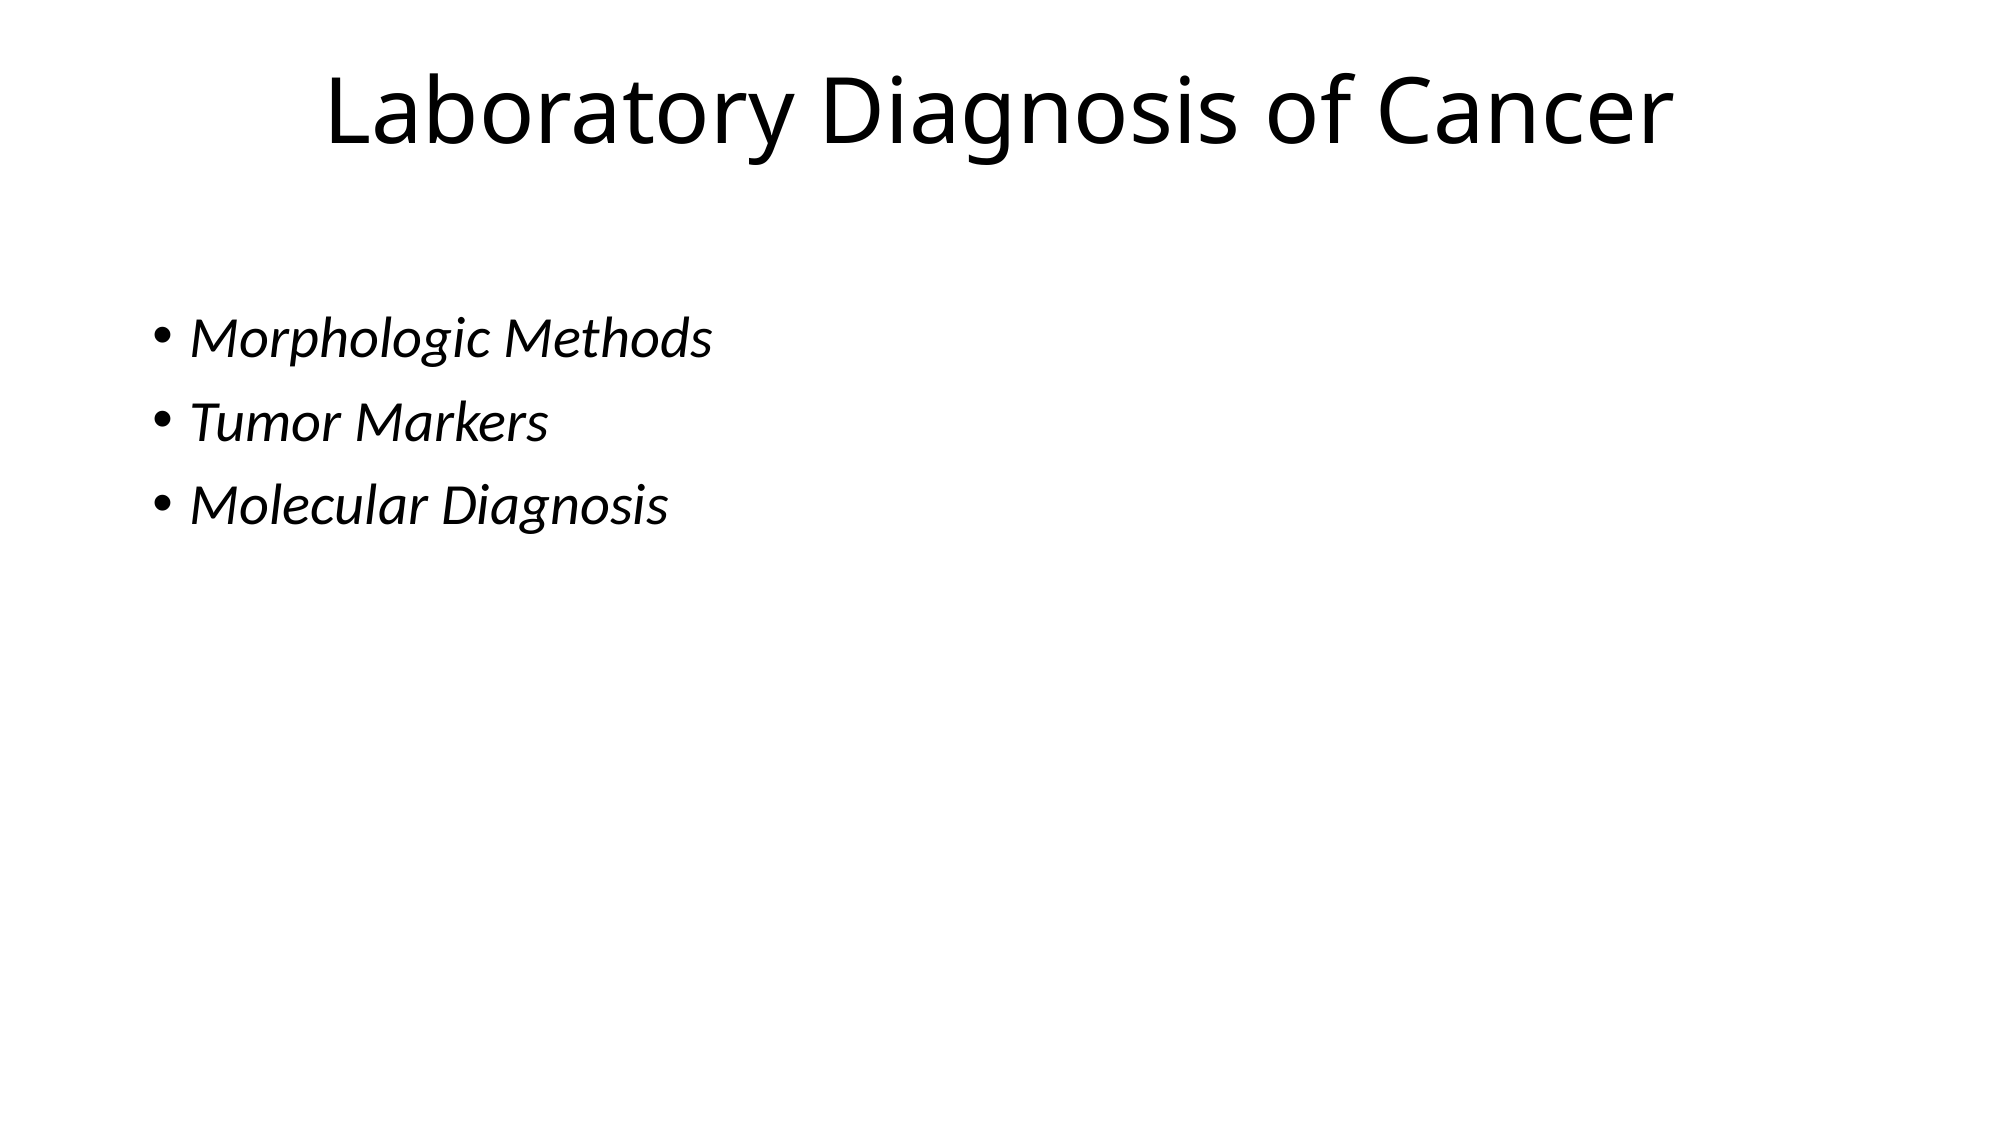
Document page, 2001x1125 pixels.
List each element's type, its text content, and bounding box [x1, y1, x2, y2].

title Laboratory Diagnosis of Cancer [137, 59, 1863, 278]
list Morphologic Methods Tumor Markers Molecular Diagnosis [137, 299, 1863, 1014]
